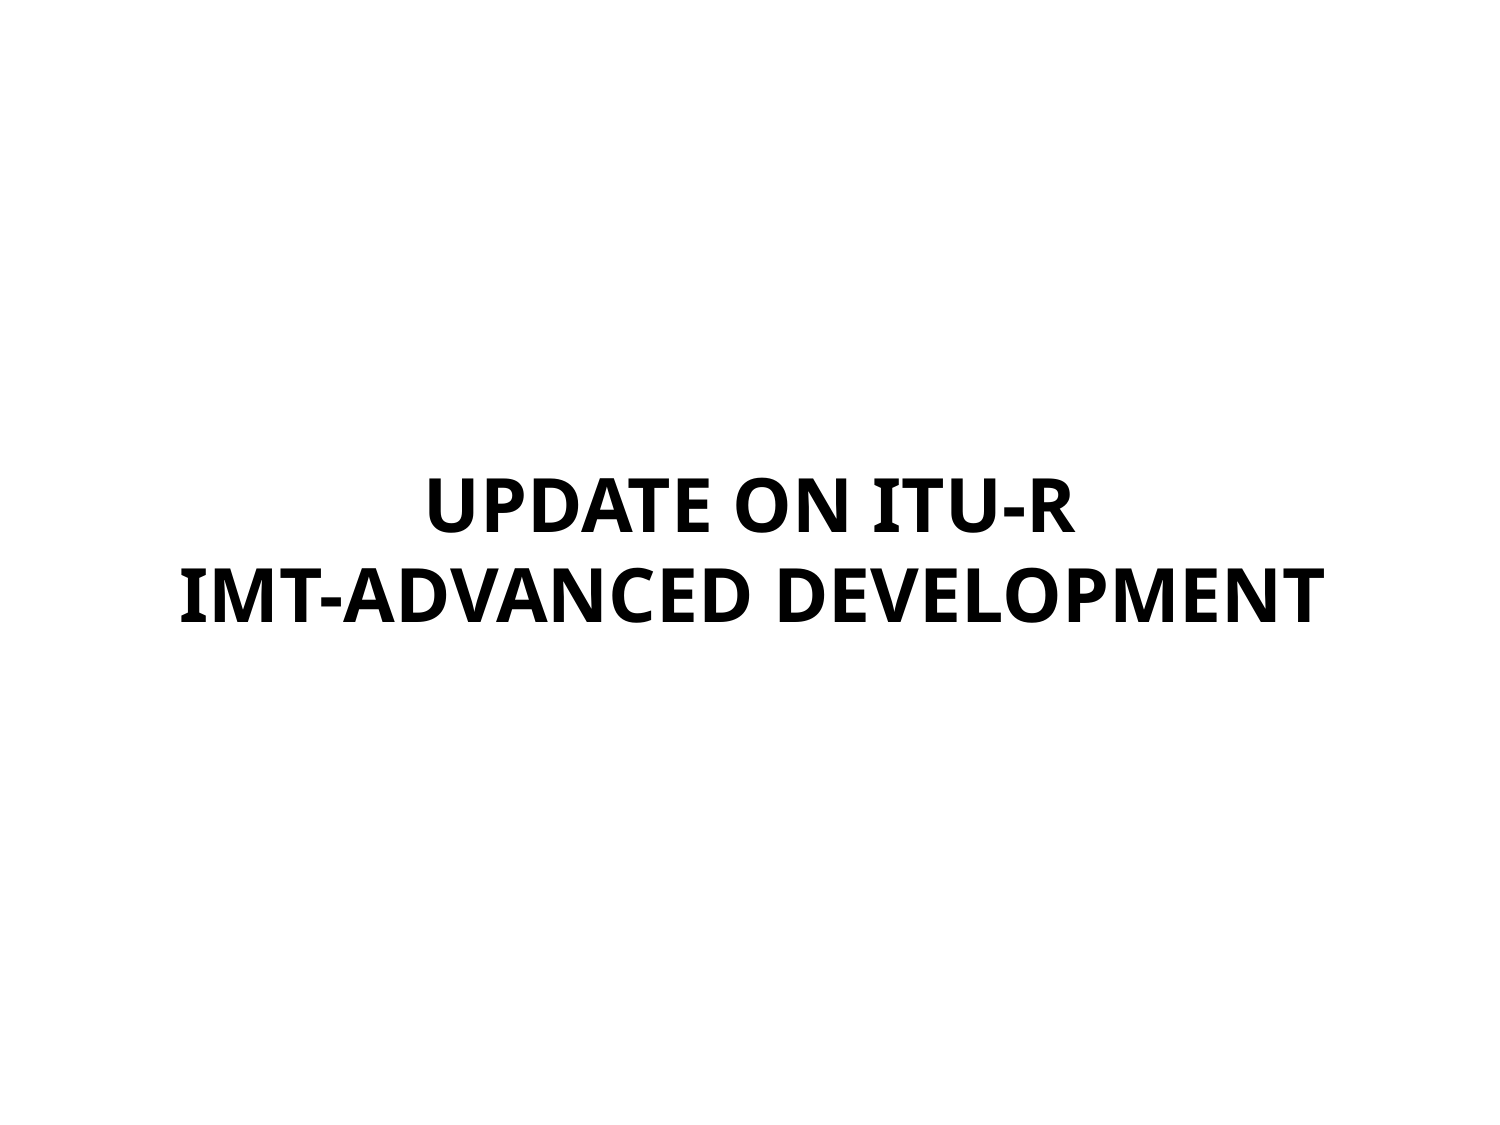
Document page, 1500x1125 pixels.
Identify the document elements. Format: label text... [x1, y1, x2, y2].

title Update on ITU-R IMT-Advanced development [112, 450, 1388, 674]
